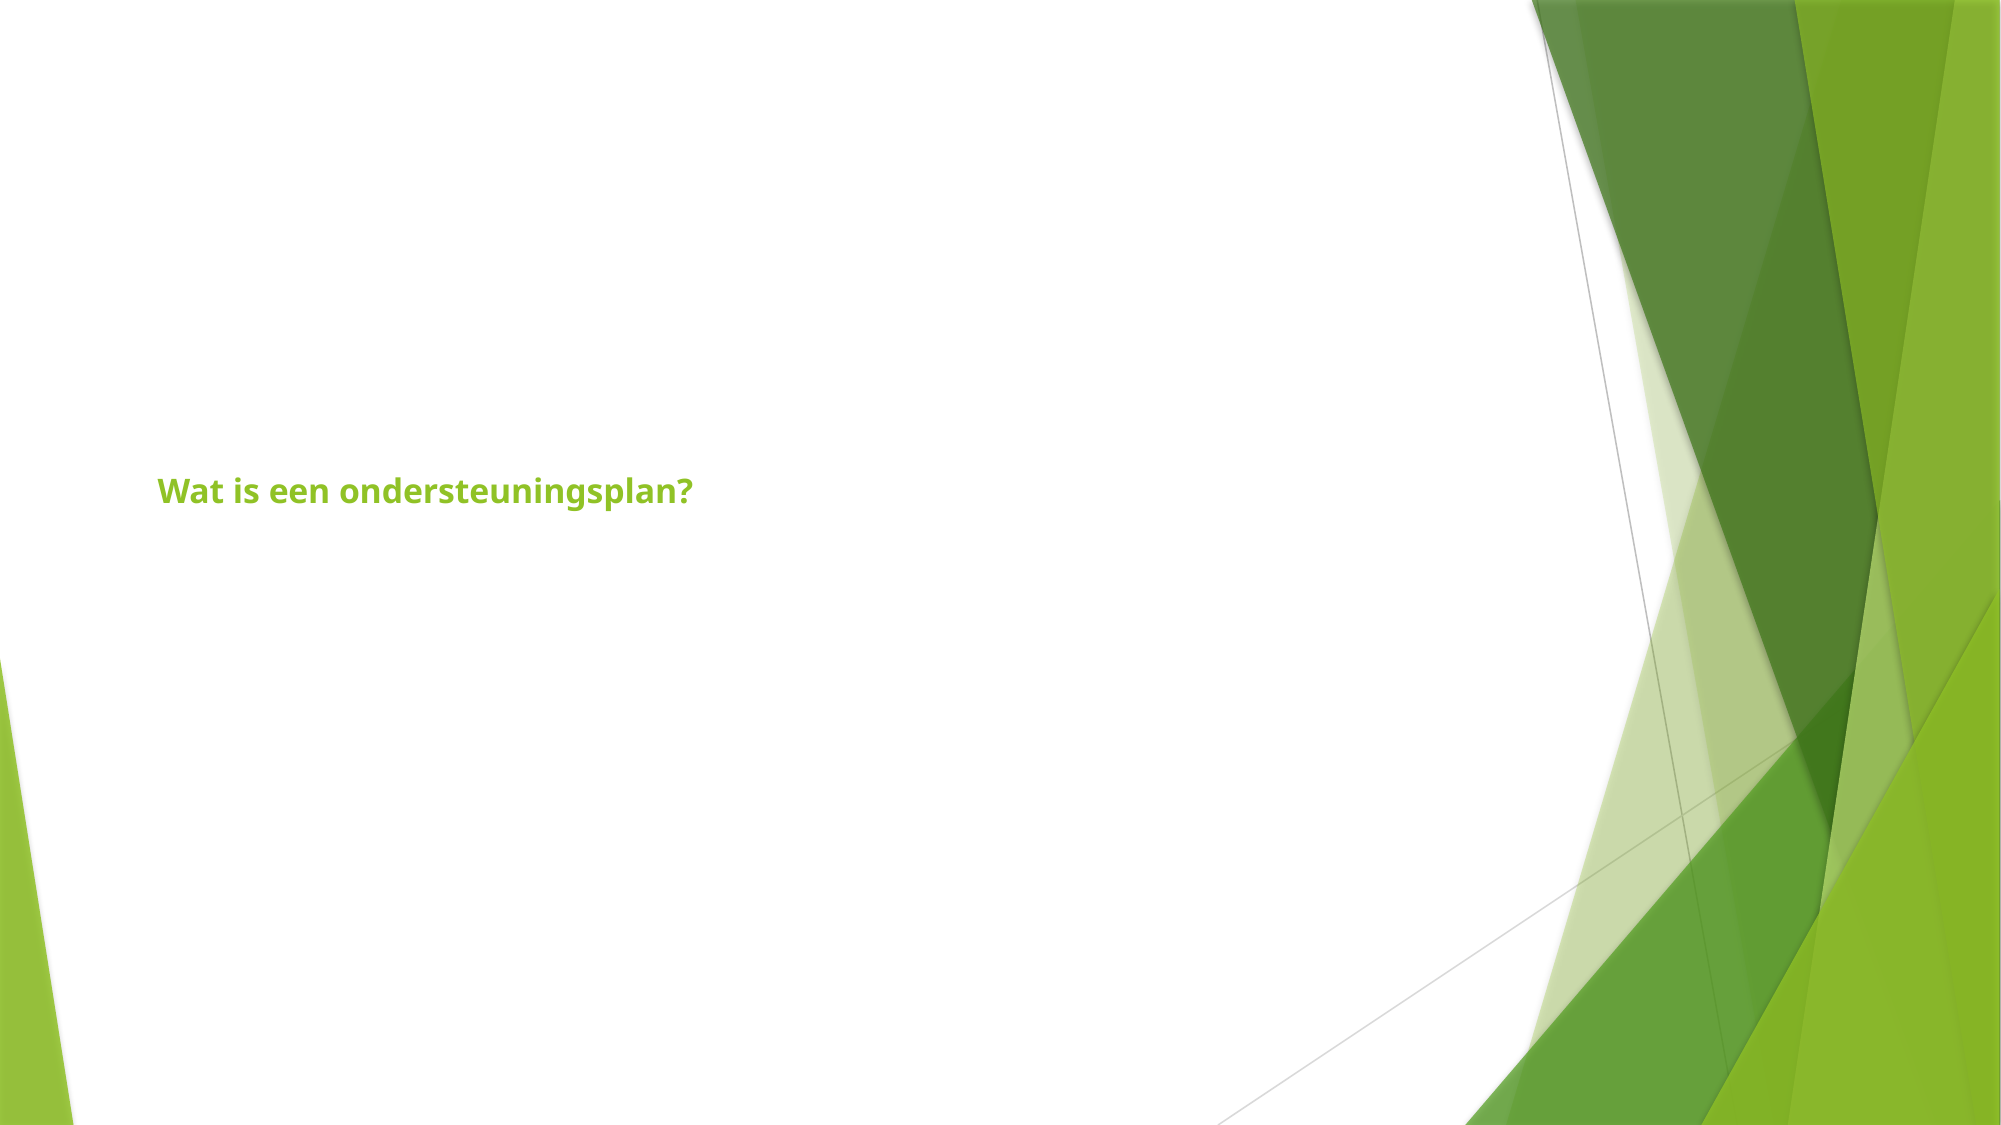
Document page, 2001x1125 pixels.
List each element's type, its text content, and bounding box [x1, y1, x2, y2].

title Wat is een ondersteuningsplan? [142, 421, 1553, 639]
